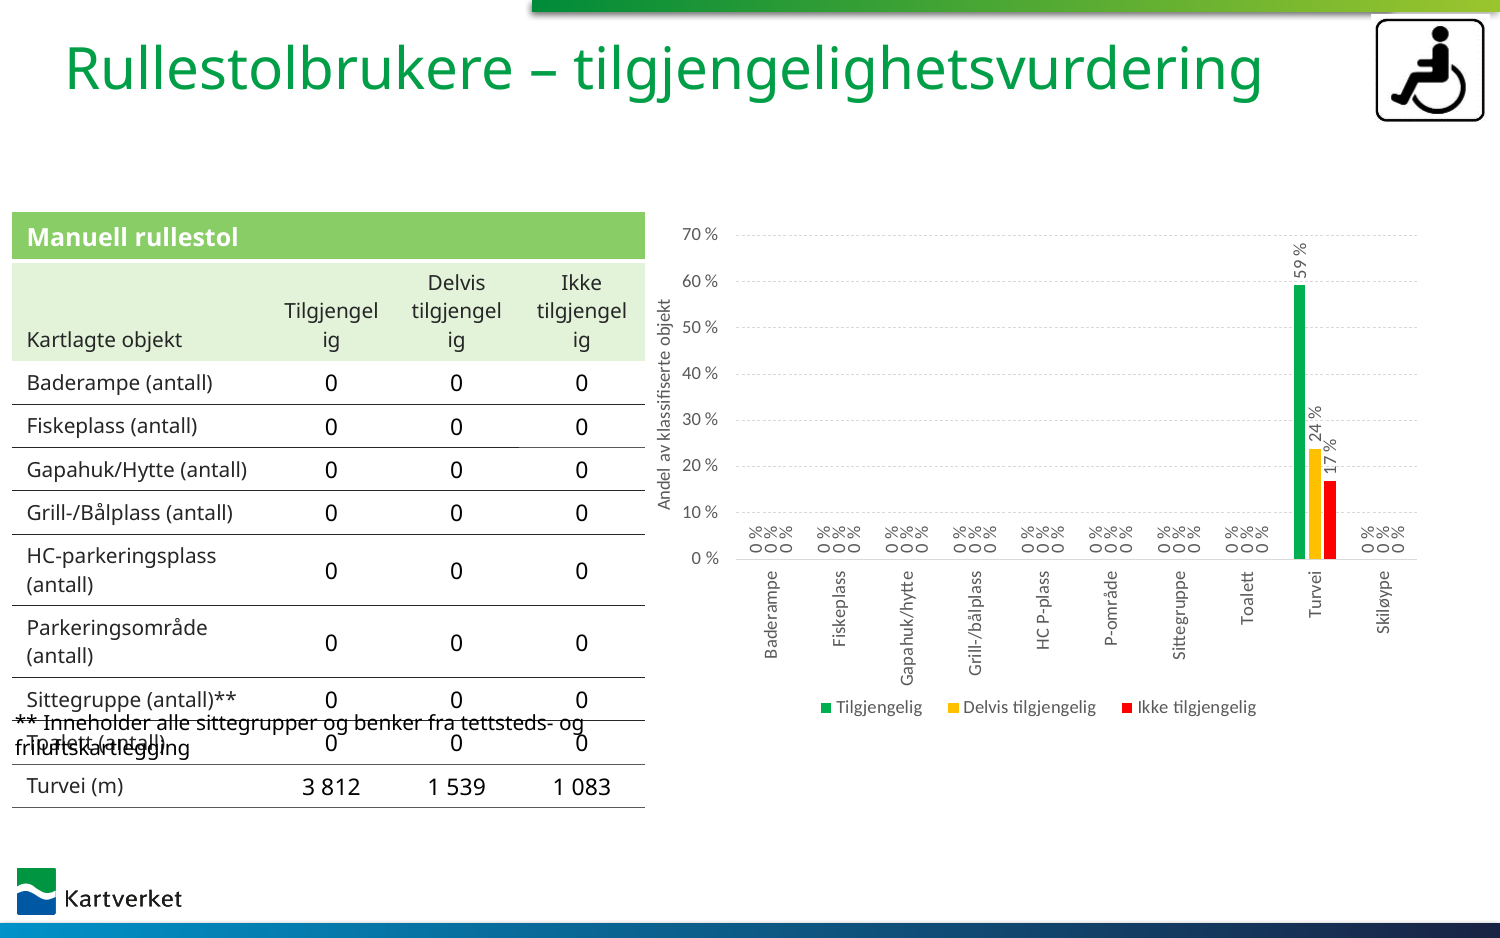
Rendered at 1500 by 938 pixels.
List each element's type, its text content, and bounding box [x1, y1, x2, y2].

table_cell 0 [269, 535, 394, 605]
table_cell 0 [519, 535, 638, 605]
table_cell HC-parkeringsplass (antall) [12, 535, 269, 605]
picture [1371, 13, 1491, 127]
table_cell Kartlagte objekt [12, 263, 269, 361]
table_cell Ikke tilgjengelig [519, 263, 638, 361]
table_cell 1 539 [394, 768, 519, 807]
table_cell 0 [269, 405, 394, 447]
table_cell 0 [269, 606, 394, 677]
table_cell 0 [519, 405, 638, 447]
text_box Rullestolbrukere – tilgjengelighetsvurdering [49, 12, 1372, 109]
table_cell 0 [394, 361, 519, 404]
text_box ** Inneholder alle sittegrupper og benker fra tettsteds- og friluftskartlegging [0, 702, 745, 768]
table_cell 0 [269, 491, 394, 534]
table_cell Gapahuk/Hytte (antall) [12, 448, 269, 490]
table_cell 0 [394, 535, 519, 605]
table_cell 1 083 [519, 768, 645, 807]
table_cell Parkeringsområde (antall) [12, 606, 269, 677]
table_cell Delvis tilgjengelig [394, 263, 519, 361]
table_cell 0 [269, 448, 394, 490]
table_cell 0 [394, 606, 519, 677]
table_cell 0 [394, 678, 519, 702]
table_cell Tilgjengelig [269, 263, 394, 361]
table_cell 0 [394, 491, 519, 534]
table_cell 3 812 [269, 768, 394, 807]
table_cell 0 [519, 491, 638, 534]
table_header Manuell rullestol [12, 212, 645, 259]
table_cell 0 [269, 678, 394, 702]
table_cell Grill-/Bålplass (antall) [12, 491, 269, 534]
table_cell 0 [394, 405, 519, 447]
table_cell Sittegruppe (antall)** [12, 678, 269, 702]
table_cell 0 [519, 361, 638, 404]
table_cell Baderampe (antall) [12, 361, 269, 404]
table_cell 0 [269, 361, 394, 404]
table_cell 0 [519, 448, 638, 490]
table_cell 0 [519, 678, 638, 702]
table_cell Fiskeplass (antall) [12, 405, 269, 447]
table_cell 0 [394, 448, 519, 490]
table_cell 0 [519, 606, 638, 677]
picture [643, 218, 1427, 728]
table_cell Turvei (m) [12, 768, 269, 807]
